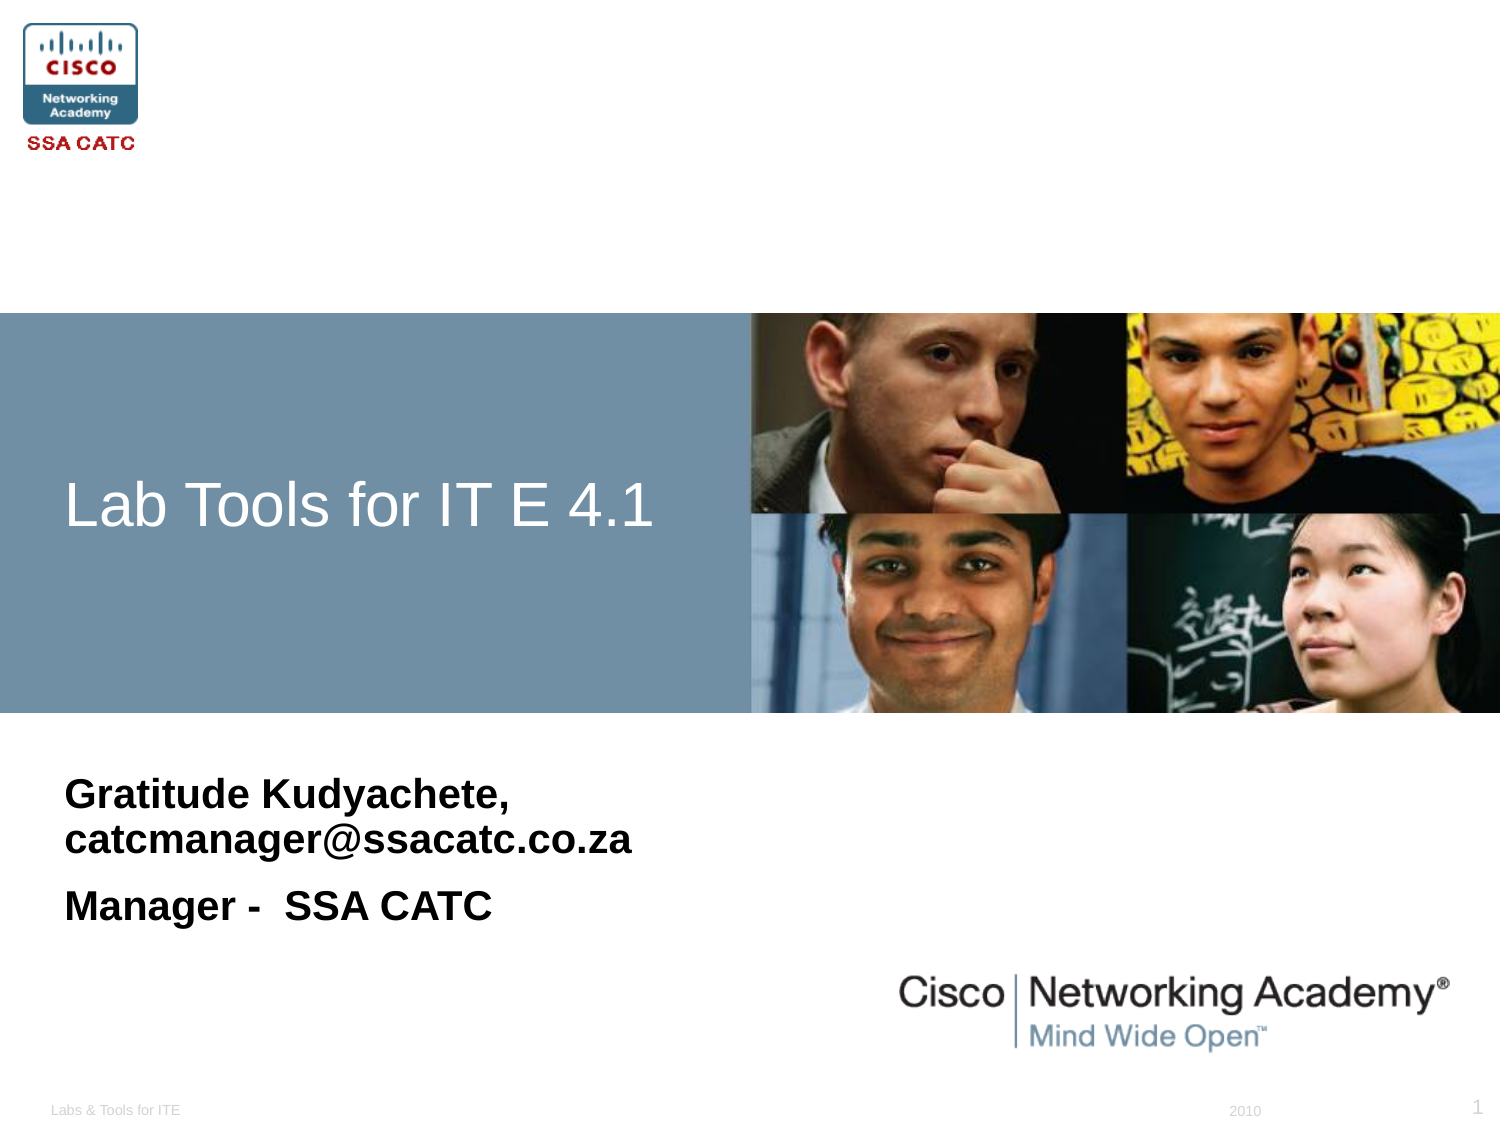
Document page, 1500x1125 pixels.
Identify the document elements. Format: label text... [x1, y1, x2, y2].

picture [23, 23, 138, 150]
picture [0, 313, 1500, 713]
title Lab Tools for IT E 4.1 [50, 438, 670, 575]
picture [899, 974, 1450, 1053]
text_box Gratitude Kudyachete, catcmanager@ssacatc.co.za Manager - SSA CATC [50, 766, 963, 970]
